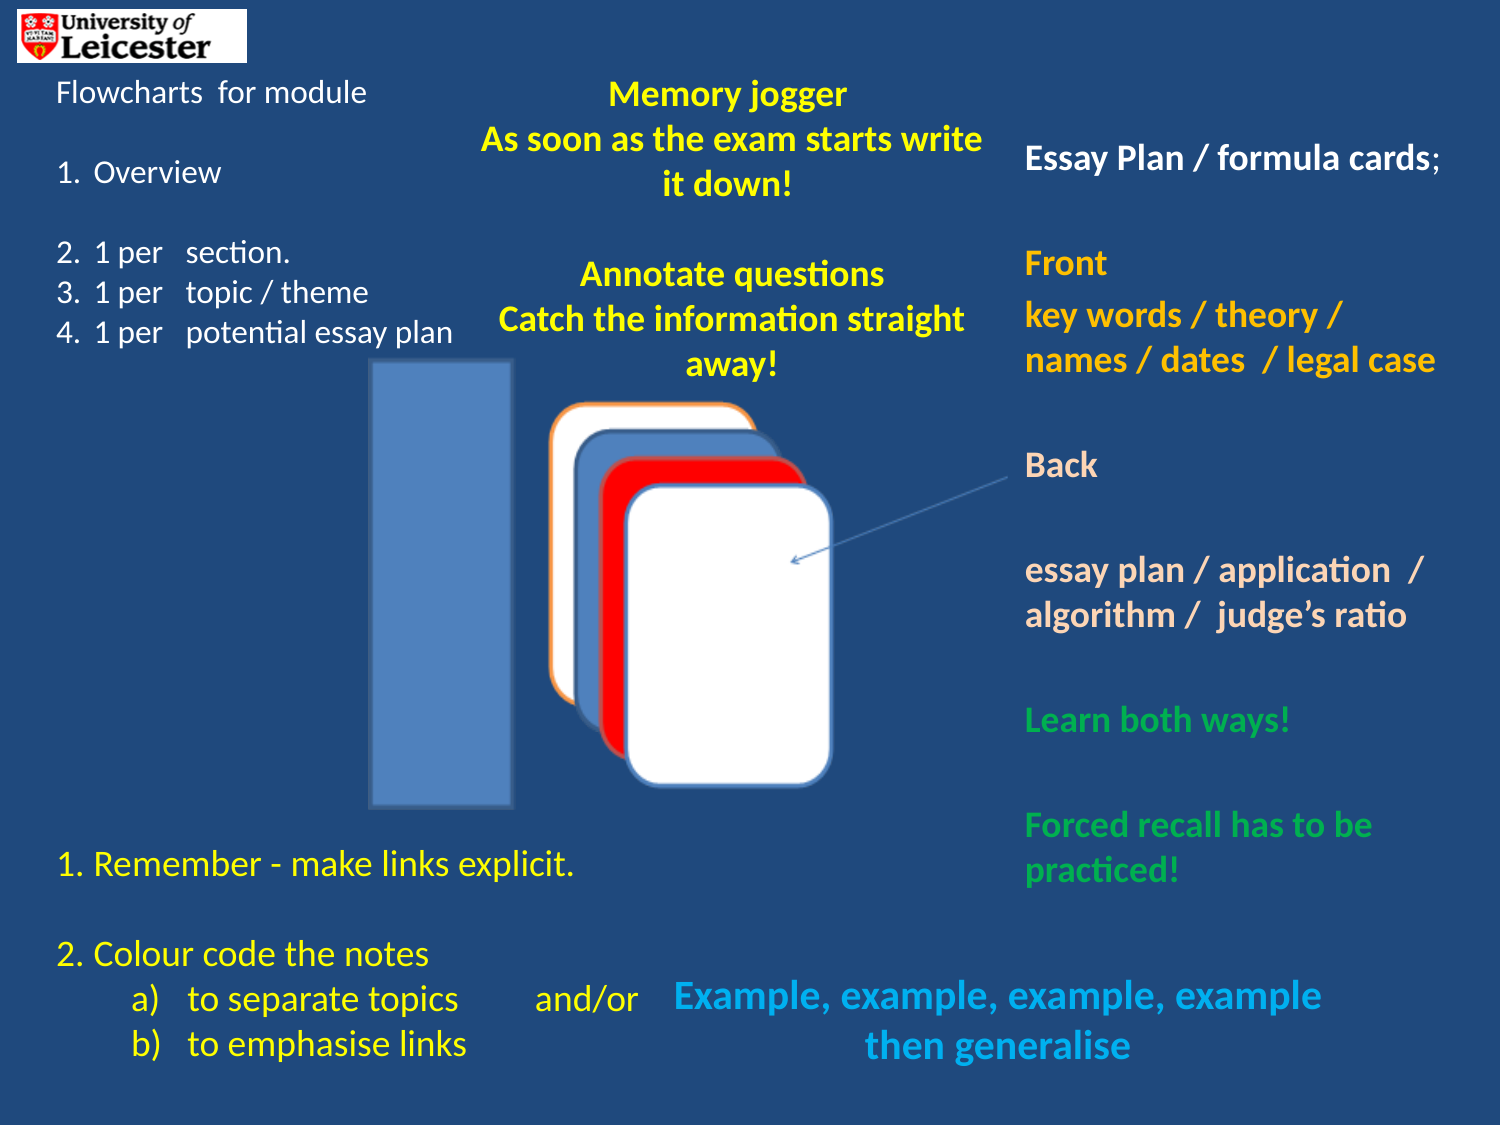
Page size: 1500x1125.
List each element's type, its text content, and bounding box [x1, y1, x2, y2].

text_box Remember - make links explicit. Colour code the notes to separate topics and/or to emphasise links [41, 831, 656, 1072]
picture [367, 357, 1008, 814]
text_box Memory jogger As soon as the exam starts write it down! Annotate questions Catch the information straight away! [454, 61, 1010, 359]
list Essay Plan / formula cards; Front key words / theory / names / dates / legal case Back essay plan / application / algorithm / judge’s ratio Learn both ways! Forced recall has to be practiced! [1009, 125, 1460, 941]
text_box Example, example, example, example then generalise [655, 960, 1341, 1076]
picture [17, 8, 247, 64]
text_box Flowcharts for module Overview 1 per section. 1 per topic / theme 1 per potential essay plan [41, 62, 454, 358]
